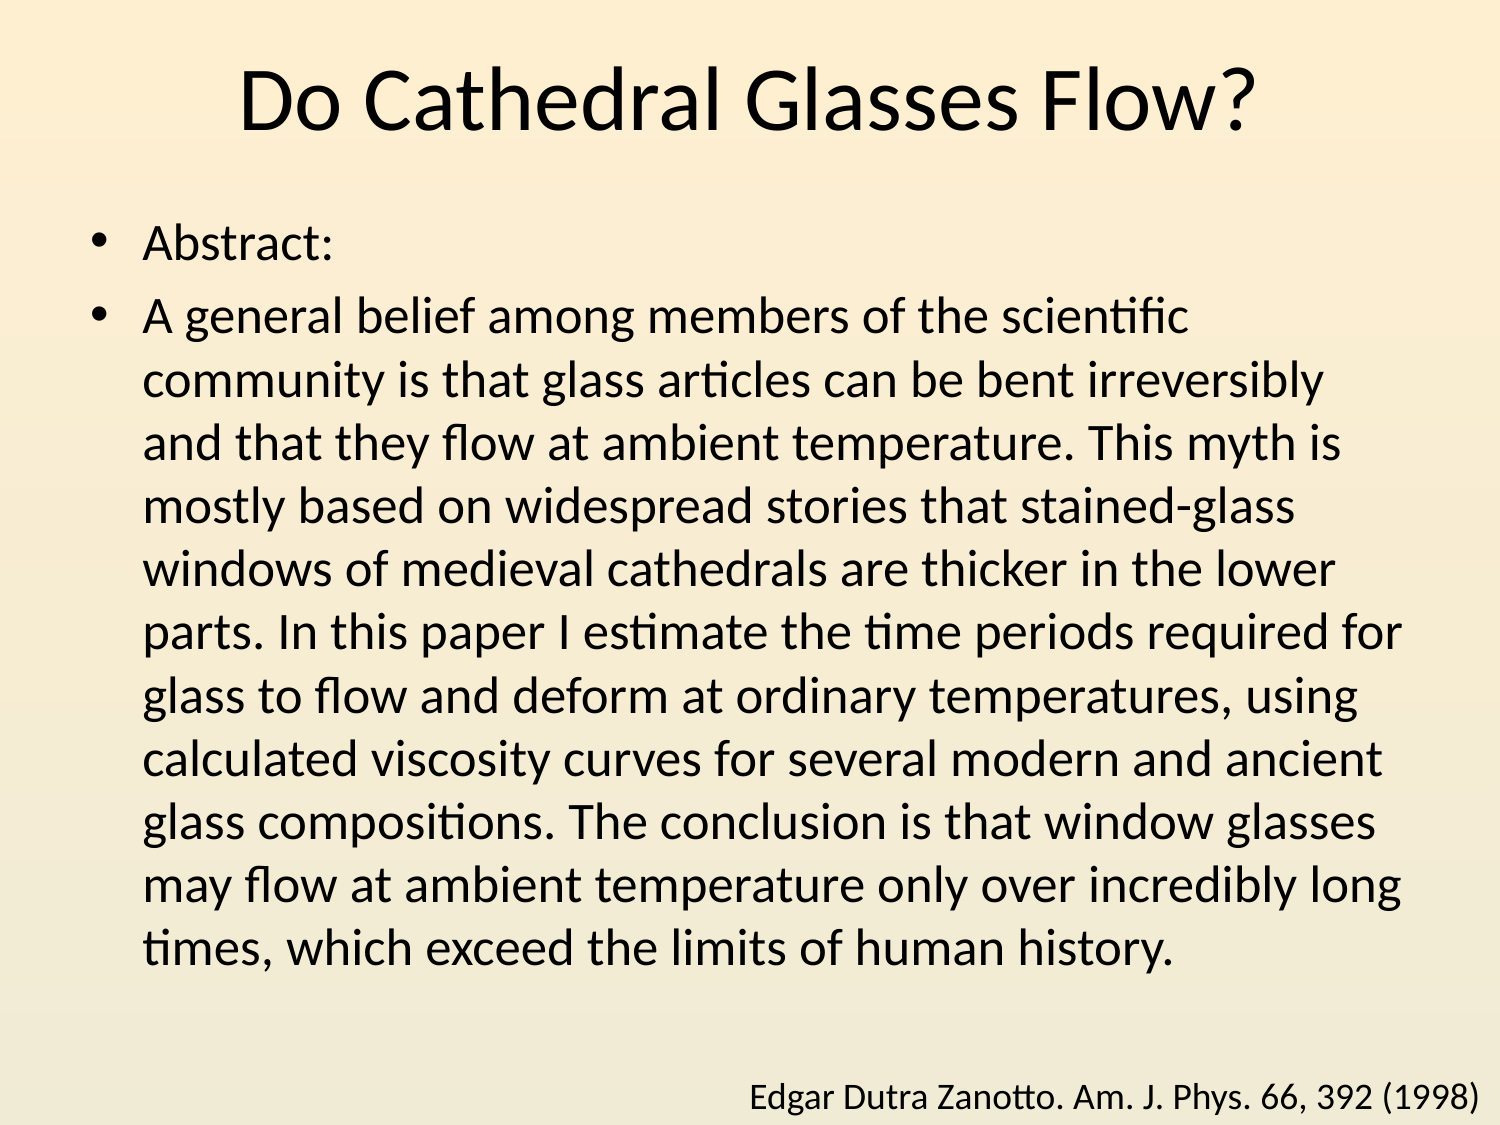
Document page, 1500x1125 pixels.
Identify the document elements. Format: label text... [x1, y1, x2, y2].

list Abstract: A general belief among members of the scientific community is that glass articles can be bent irreversibly and that they flow at ambient temperature. This myth is mostly based on widespread stories that stained-glass windows of medieval cathedrals are thicker in the lower parts. In this paper I estimate the time periods required for glass to flow and deform at ordinary temperatures, using calculated viscosity curves for several modern and ancient glass compositions. The conclusion is that window glasses may flow at ambient temperature only over incredibly long times, which exceed the limits of human history. [75, 200, 1425, 1055]
text_box Edgar Dutra Zanotto. Am. J. Phys. 66, 392 (1998) [734, 1064, 1496, 1125]
title Do Cathedral Glasses Flow? [75, 0, 1425, 188]
